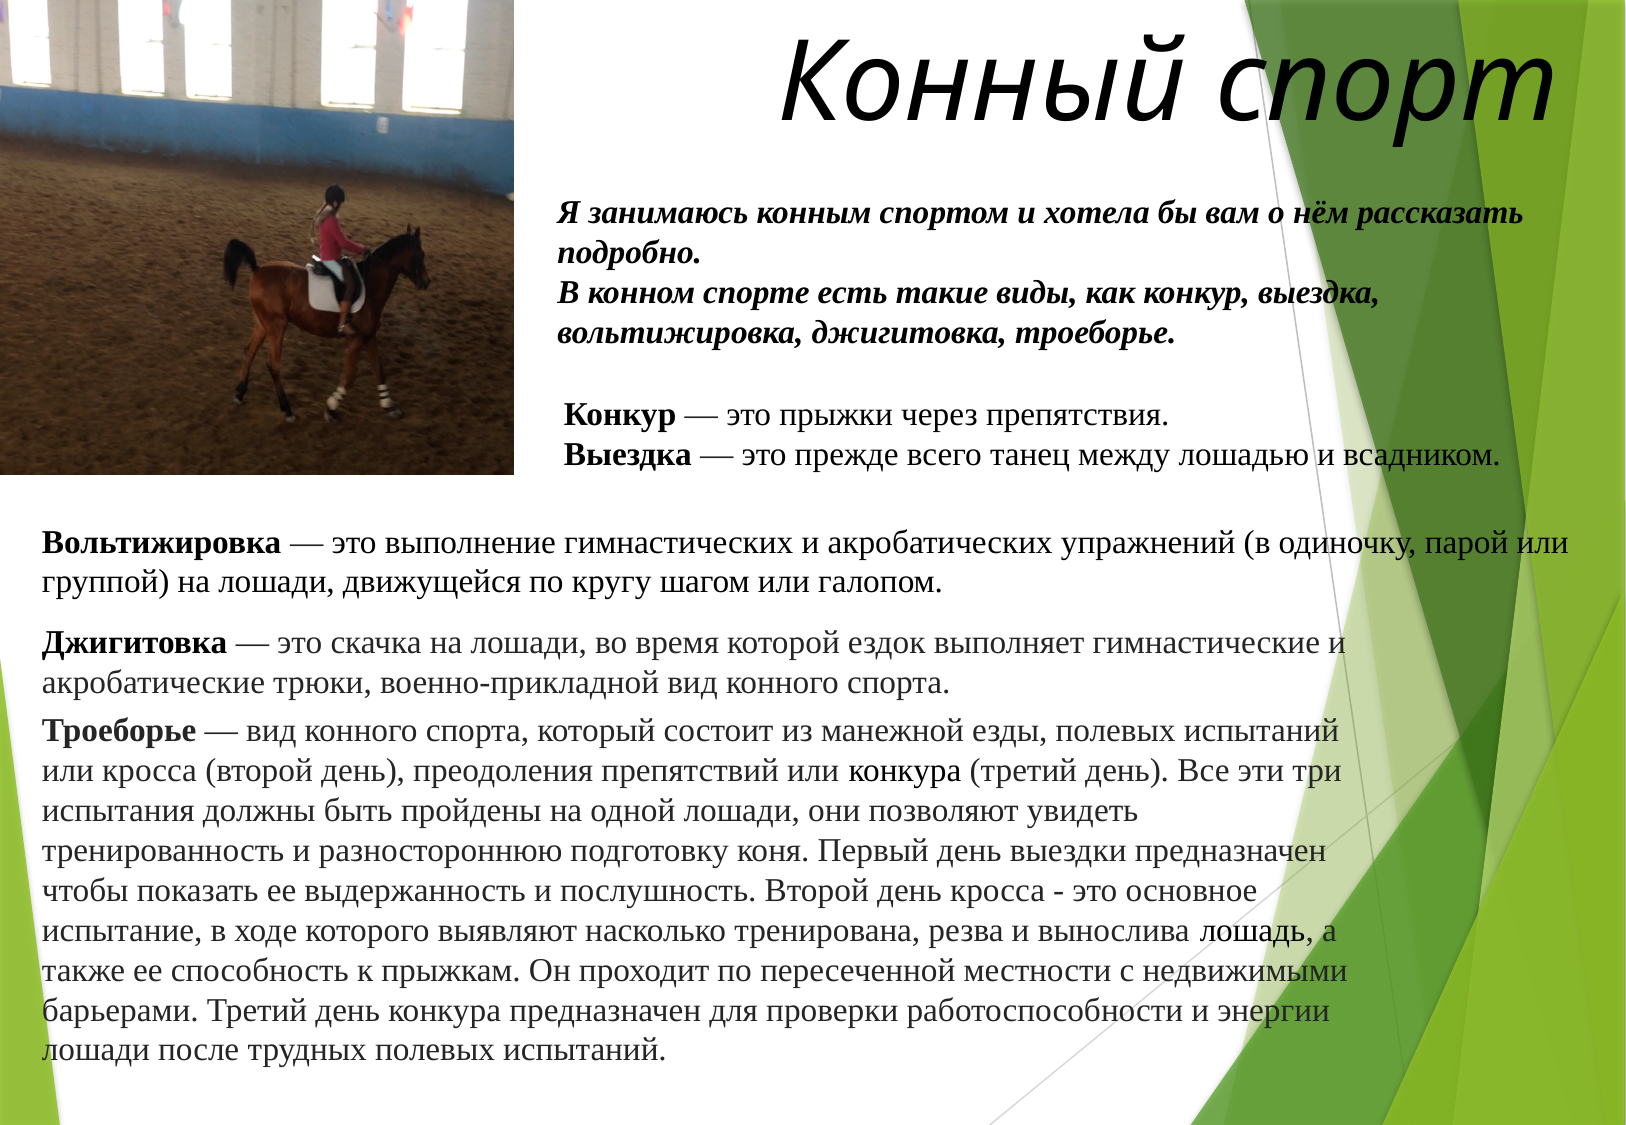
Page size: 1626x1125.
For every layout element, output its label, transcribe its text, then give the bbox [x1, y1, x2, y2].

picture [0, 0, 515, 475]
text_box Вольтижировка — это выполнение гимнастических и акробатических упражнений (в одиночку, парой или группой) на лошади, движущейся по кругу шагом или галопом. [27, 512, 1625, 607]
text_box Конный спорт [763, 0, 1574, 151]
text_box Джигитовка — это скачка на лошади, во время которой ездок выполняет гимнастические и акробатические трюки, военно-прикладной вид конного спорта. [27, 612, 1392, 700]
text_box Я занимаюсь конным спортом и хотела бы вам о нём рассказать подробно. В конном спорте есть такие виды, как конкур, выездка, вольтижировка, джигитовка, троеборье. [542, 183, 1565, 358]
text_box Конкур — это прыжки через препятствия. Выездка — это прежде всего танец между лошадью и всадником. [549, 384, 1517, 480]
text_box Троеборье — вид конного спорта, который состоит из манежной езды, полевых испытаний или кросса (второй день), преодоления препятствий или конкура (третий день). Все эти три испытания должны быть пройдены на одной лошади, они позволяют увидеть тренированность и разностороннюю подготовку коня. Первый день выездки предназначен чтобы показать ее выдержанность и послушность. Второй день кросса - это основное испытание, в ходе которого выявляют насколько тренирована, резва и вынослива лошадь, а также ее способность к прыжкам. Он проходит по пересеченной местности с недвижимыми барьерами. Третий день конкура предназначен для проверки работоспособности и энергии лошади после трудных полевых испытаний. [27, 700, 1405, 1075]
